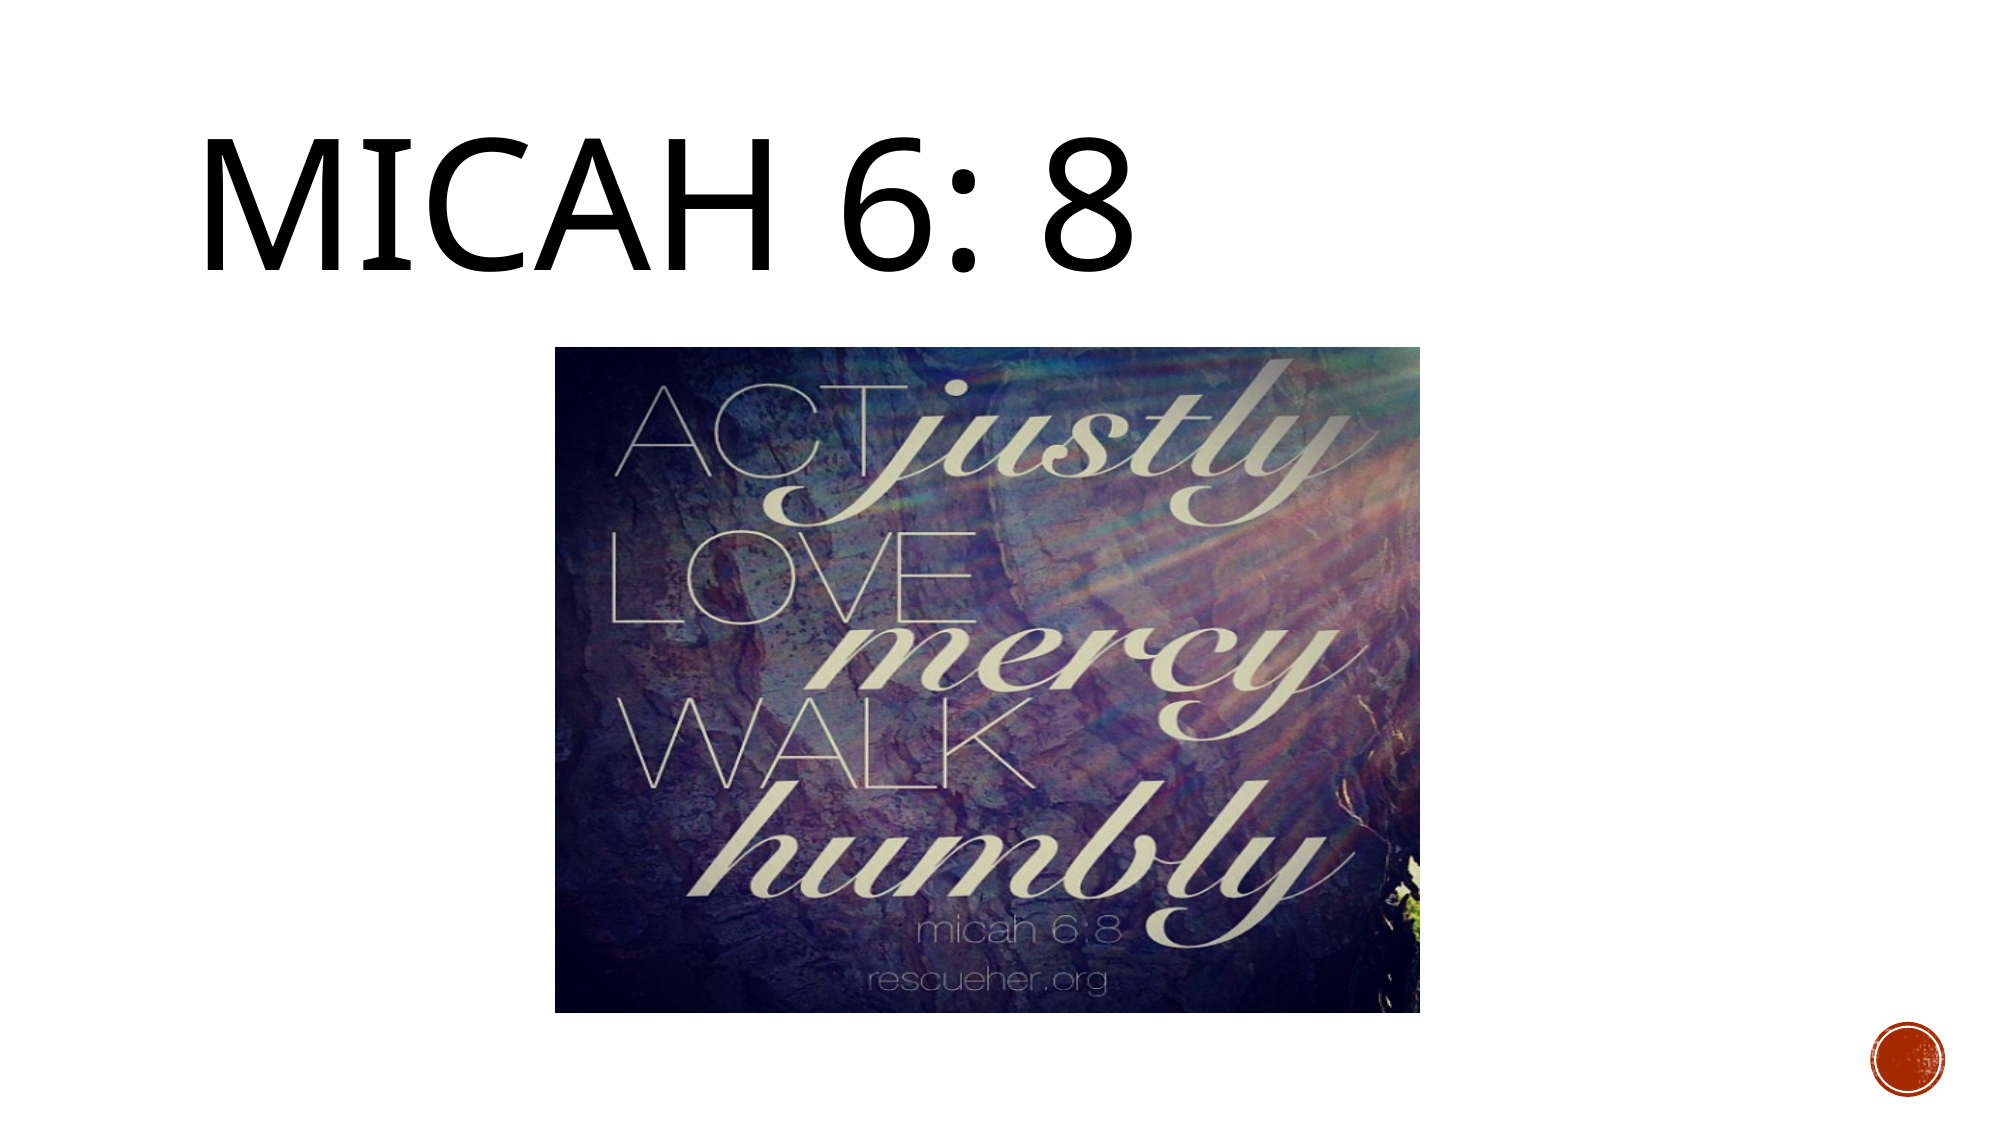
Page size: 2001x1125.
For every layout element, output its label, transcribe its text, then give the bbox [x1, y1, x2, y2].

title Micah 6: 8 [175, 79, 1826, 344]
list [558, 350, 1418, 1009]
